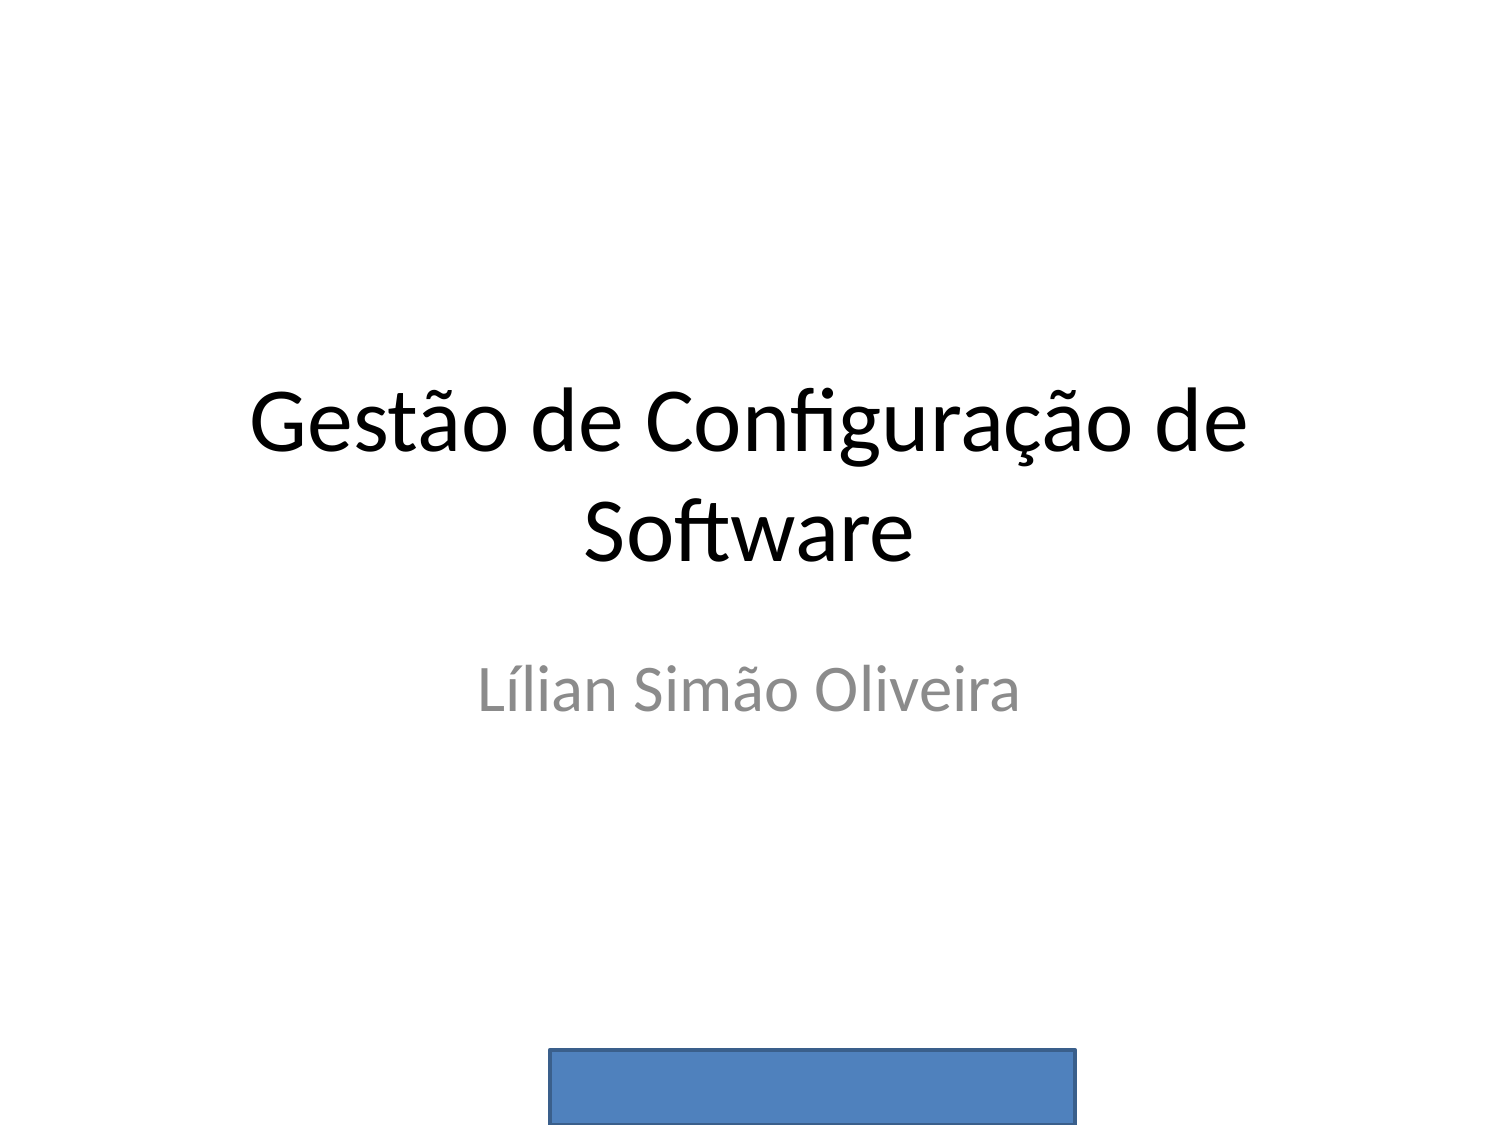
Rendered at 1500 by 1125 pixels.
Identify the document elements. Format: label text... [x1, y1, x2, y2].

subtitle Lílian Simão Oliveira [225, 637, 1275, 925]
title Gestão de Configuração de Software [112, 349, 1388, 591]
text_box [548, 1048, 1077, 1125]
